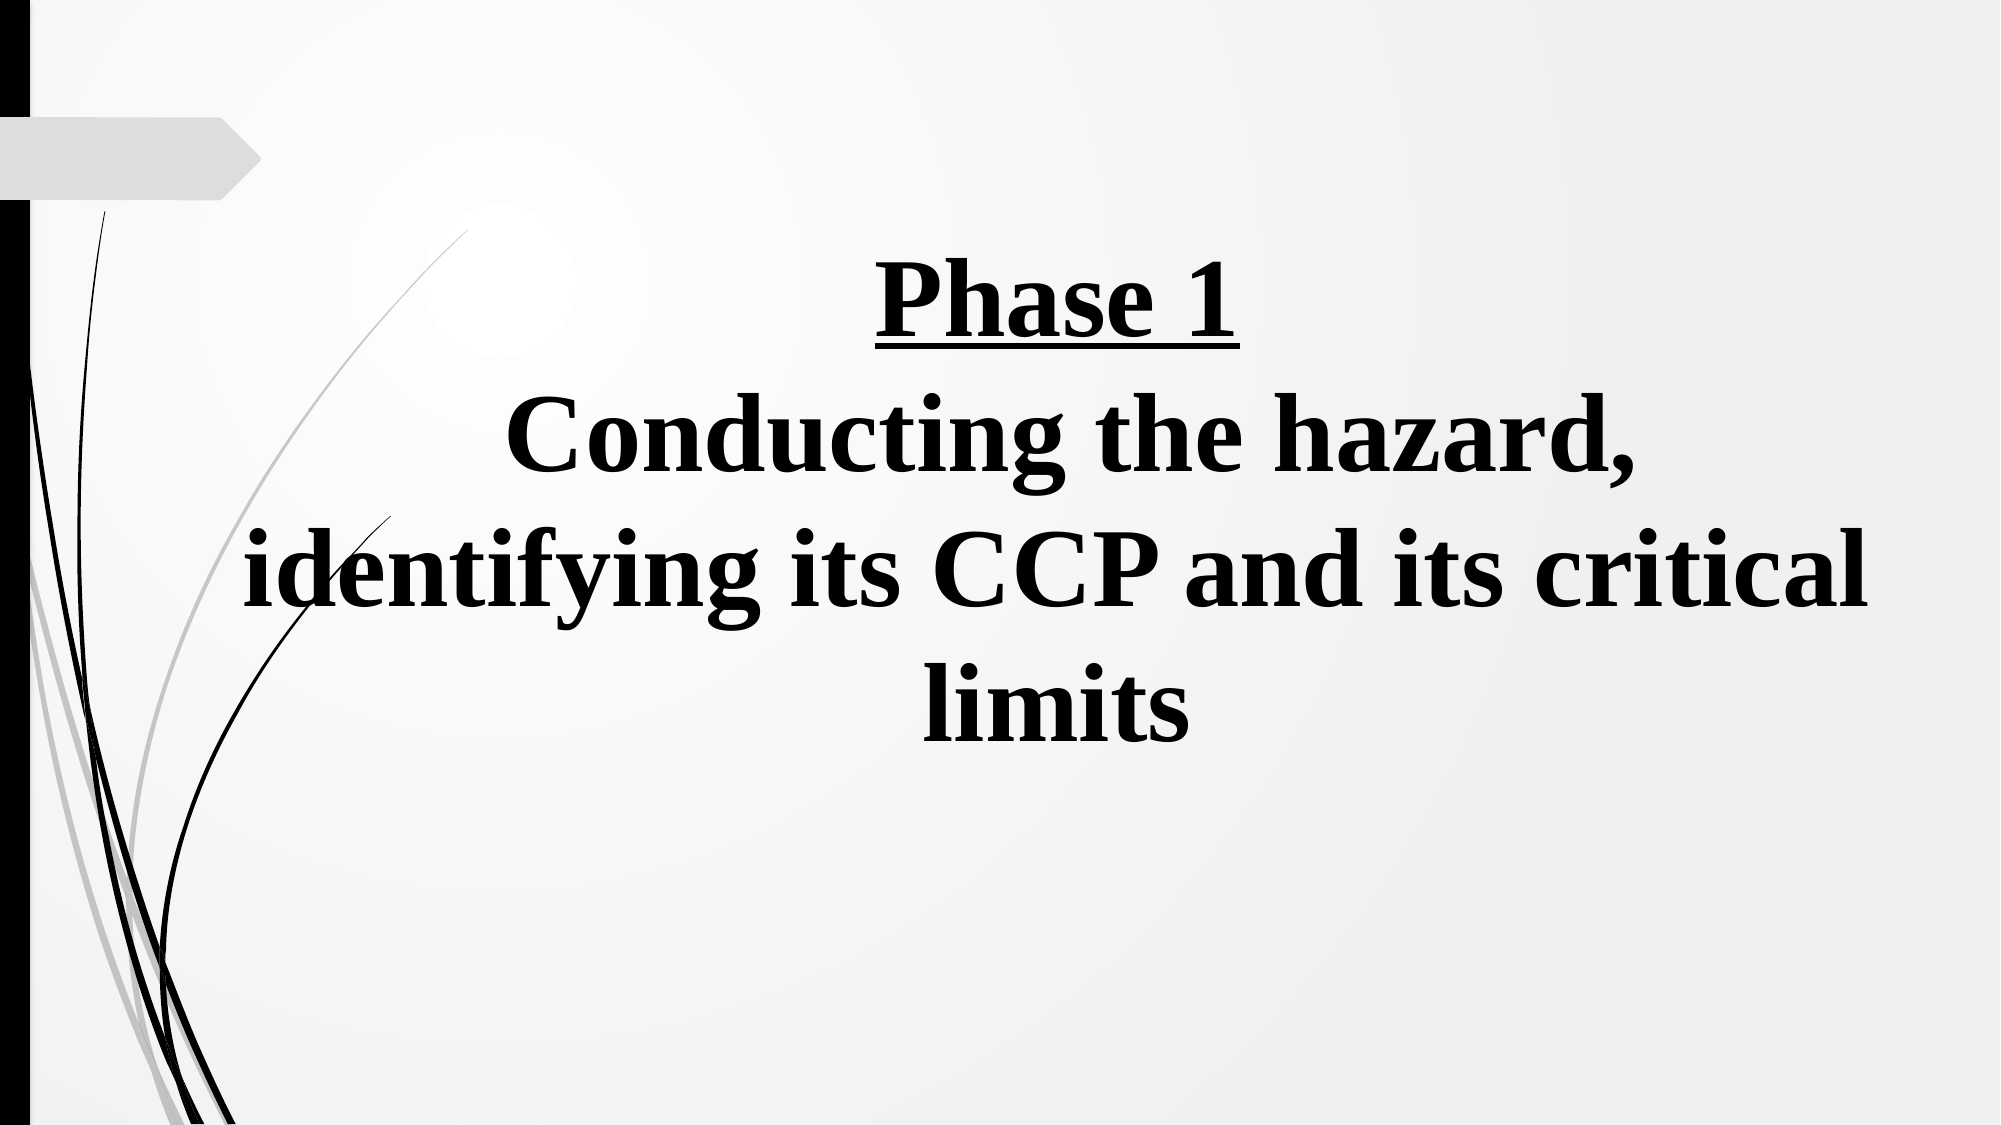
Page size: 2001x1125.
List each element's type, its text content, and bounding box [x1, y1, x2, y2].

title Phase 1 Conducting the hazard, identifying its CCP and its critical limits [209, 216, 1906, 949]
